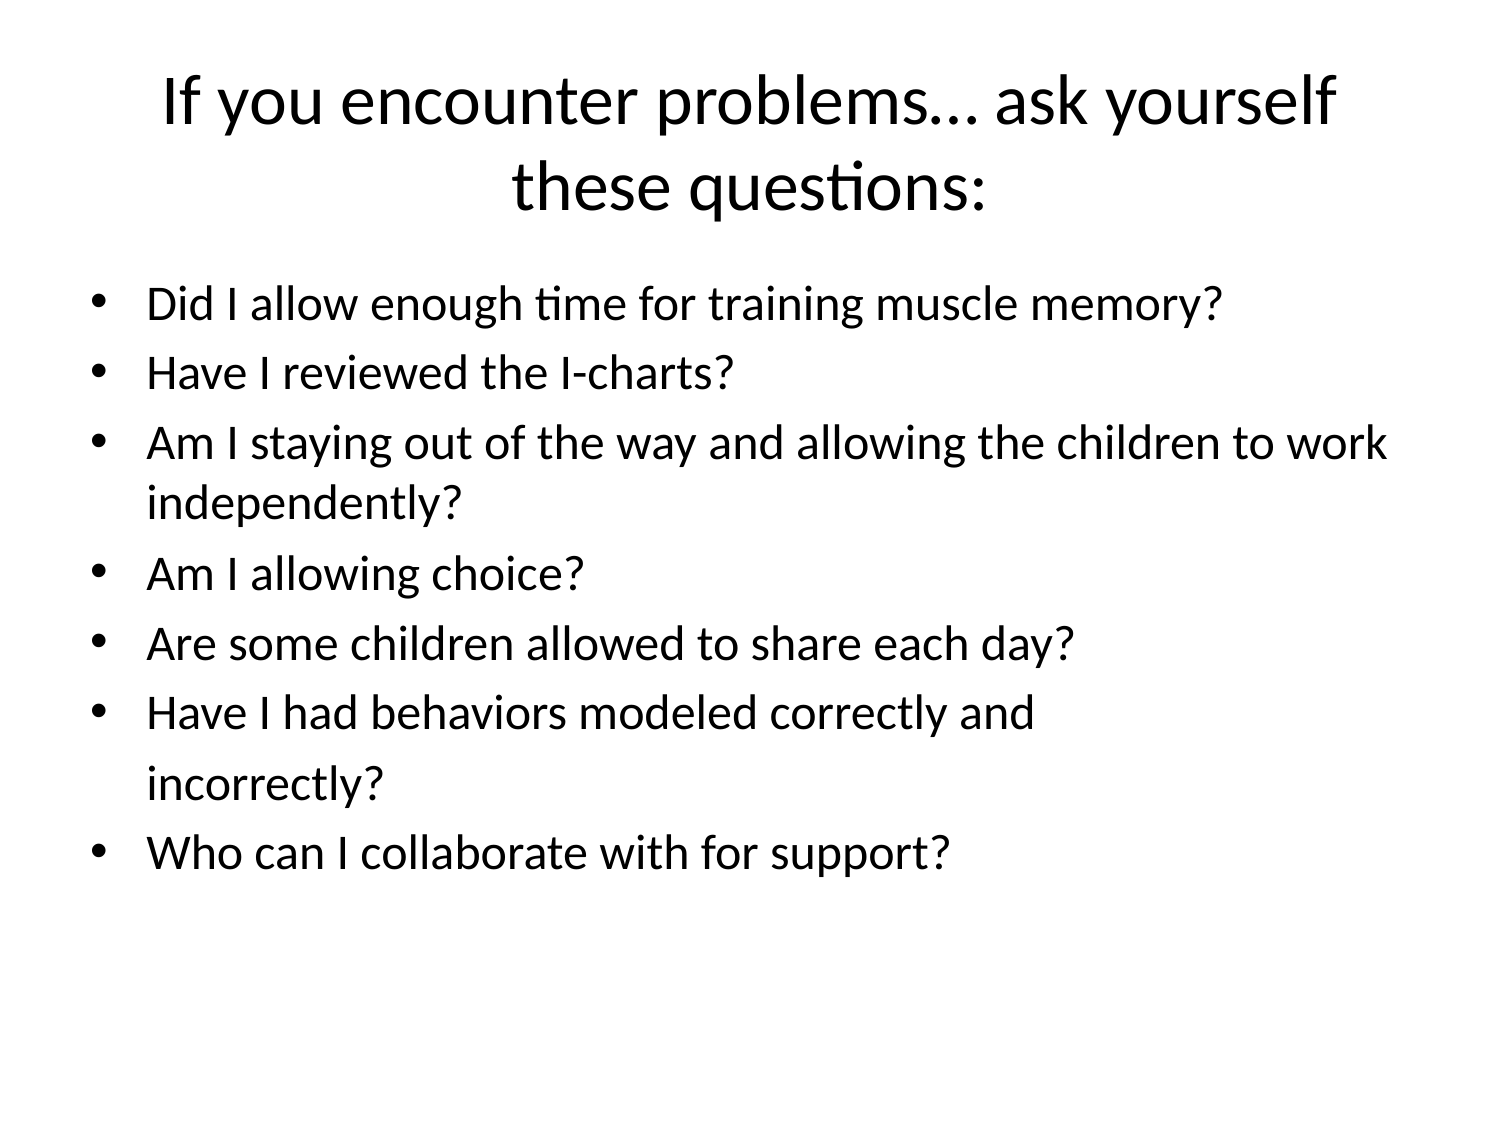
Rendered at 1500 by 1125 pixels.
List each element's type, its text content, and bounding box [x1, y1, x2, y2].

title If you encounter problems… ask yourself these questions: [74, 44, 1426, 233]
list Did I allow enough time for training muscle memory? Have I reviewed the I-charts? Am I staying out of the way and allowing the children to work independently? Am I allowing choice? Are some children allowed to share each day? Have I had behaviors modeled correctly and incorrectly? Who can I collaborate with for support? [74, 262, 1426, 1006]
